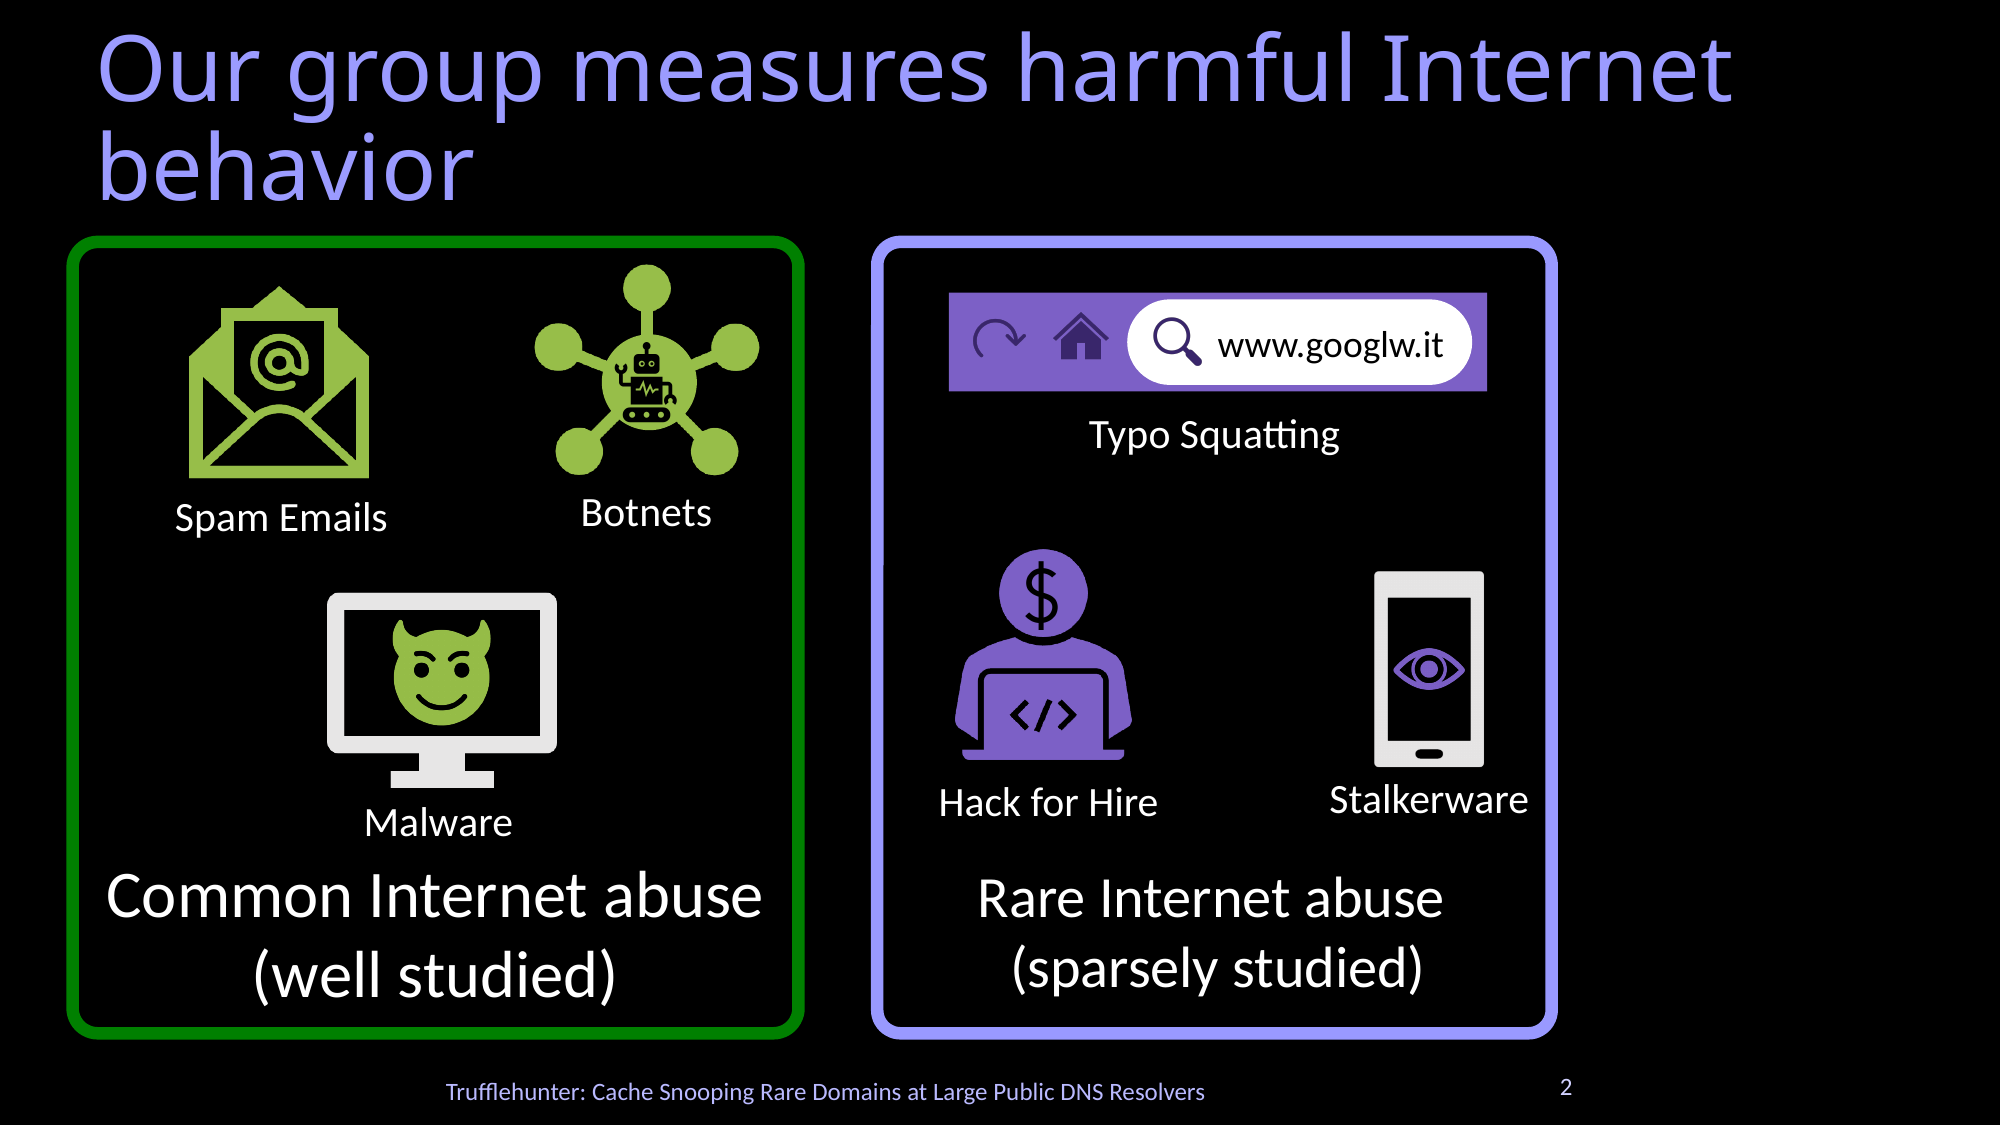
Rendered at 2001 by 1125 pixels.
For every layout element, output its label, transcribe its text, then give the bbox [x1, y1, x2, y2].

text_box Rare Internet abuse (sparsely studied) [898, 852, 1538, 1007]
text_box [71, 240, 800, 1035]
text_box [1278, 561, 1580, 831]
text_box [121, 277, 442, 549]
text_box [948, 292, 1488, 466]
text_box [876, 240, 1553, 1035]
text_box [304, 553, 580, 853]
slide_number 2 [1137, 1055, 1588, 1116]
text_box Common Internet abuse (well studied) [89, 843, 782, 1019]
footer Trufflehunter: Cache Snooping Rare Domains at Large Public DNS Resolvers [412, 1060, 1240, 1121]
title Our group measures harmful Internet behavior [80, 12, 1896, 230]
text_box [901, 510, 1196, 833]
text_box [503, 226, 790, 544]
